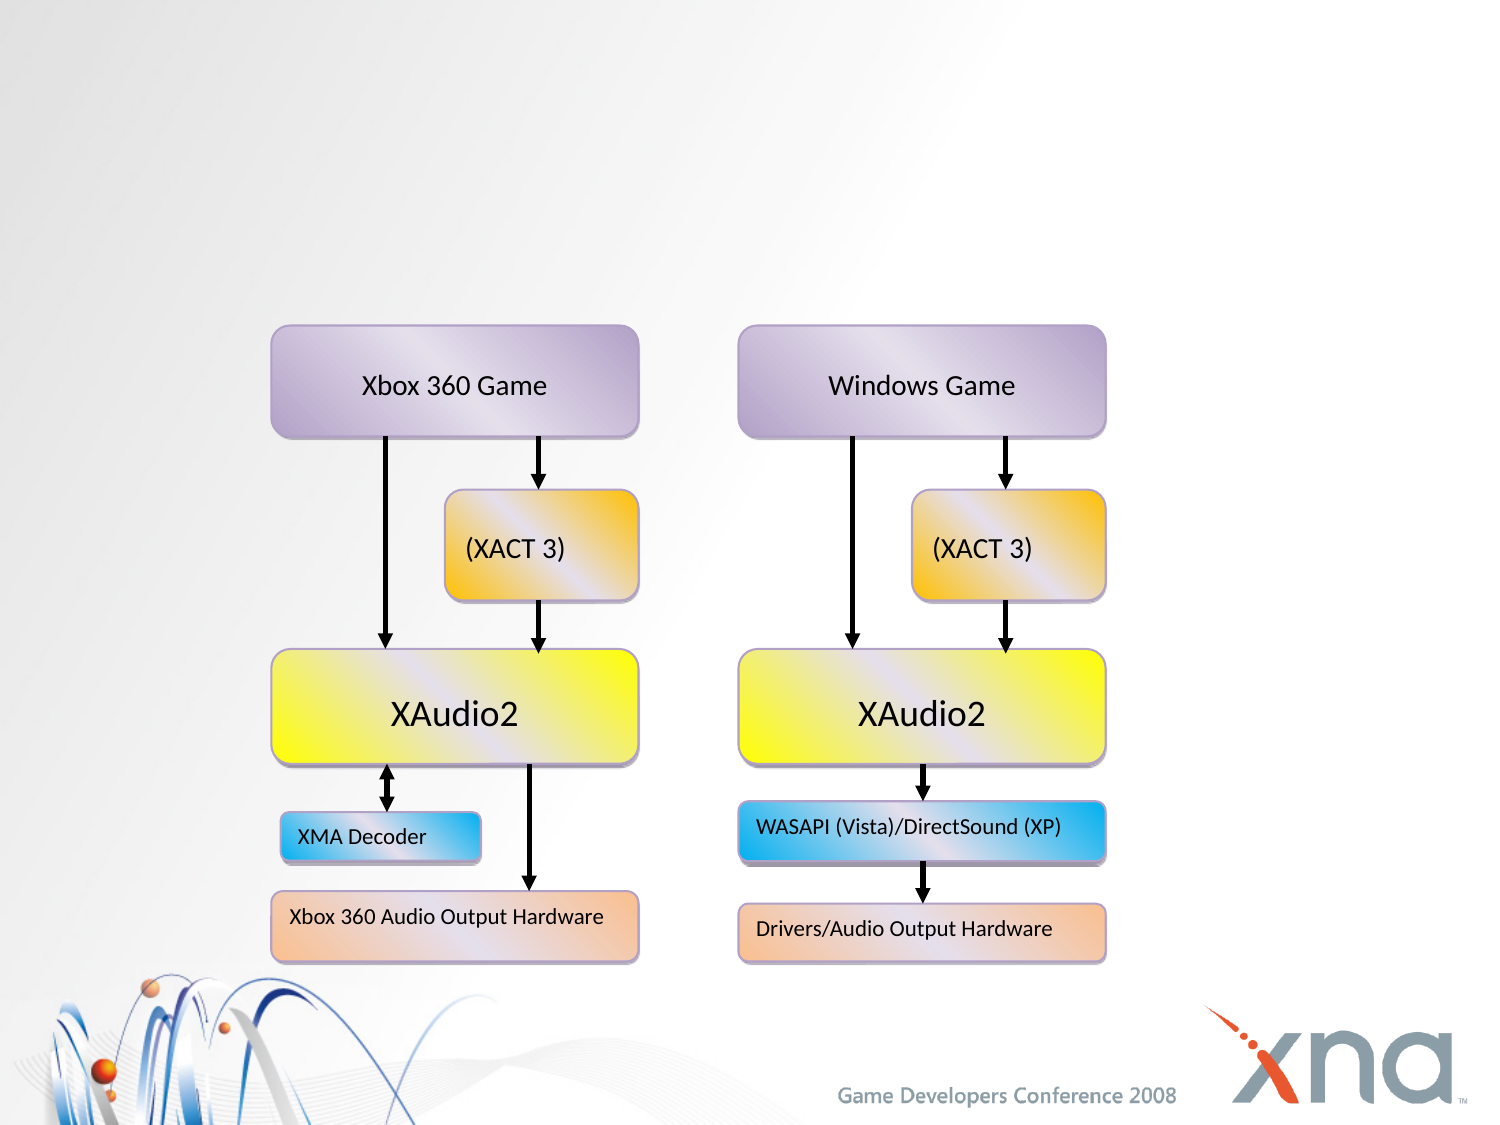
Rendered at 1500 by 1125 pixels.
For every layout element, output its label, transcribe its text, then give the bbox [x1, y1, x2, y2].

text_box XAudio2 [271, 648, 639, 764]
text_box Xbox 360 Game [271, 325, 639, 437]
text_box Windows Game [738, 325, 1106, 437]
text_box (XACT 3) [911, 489, 1106, 601]
text_box XAudio2 [738, 648, 1106, 764]
picture [0, 0, 1500, 1125]
text_box XMA Decoder [280, 812, 481, 861]
text_box (XACT 3) [444, 489, 639, 601]
text_box Drivers/Audio Output Hardware [738, 903, 1106, 962]
text_box WASAPI (Vista)/DirectSound (XP) [738, 801, 1106, 862]
text_box Xbox 360 Audio Output Hardware [271, 891, 639, 962]
